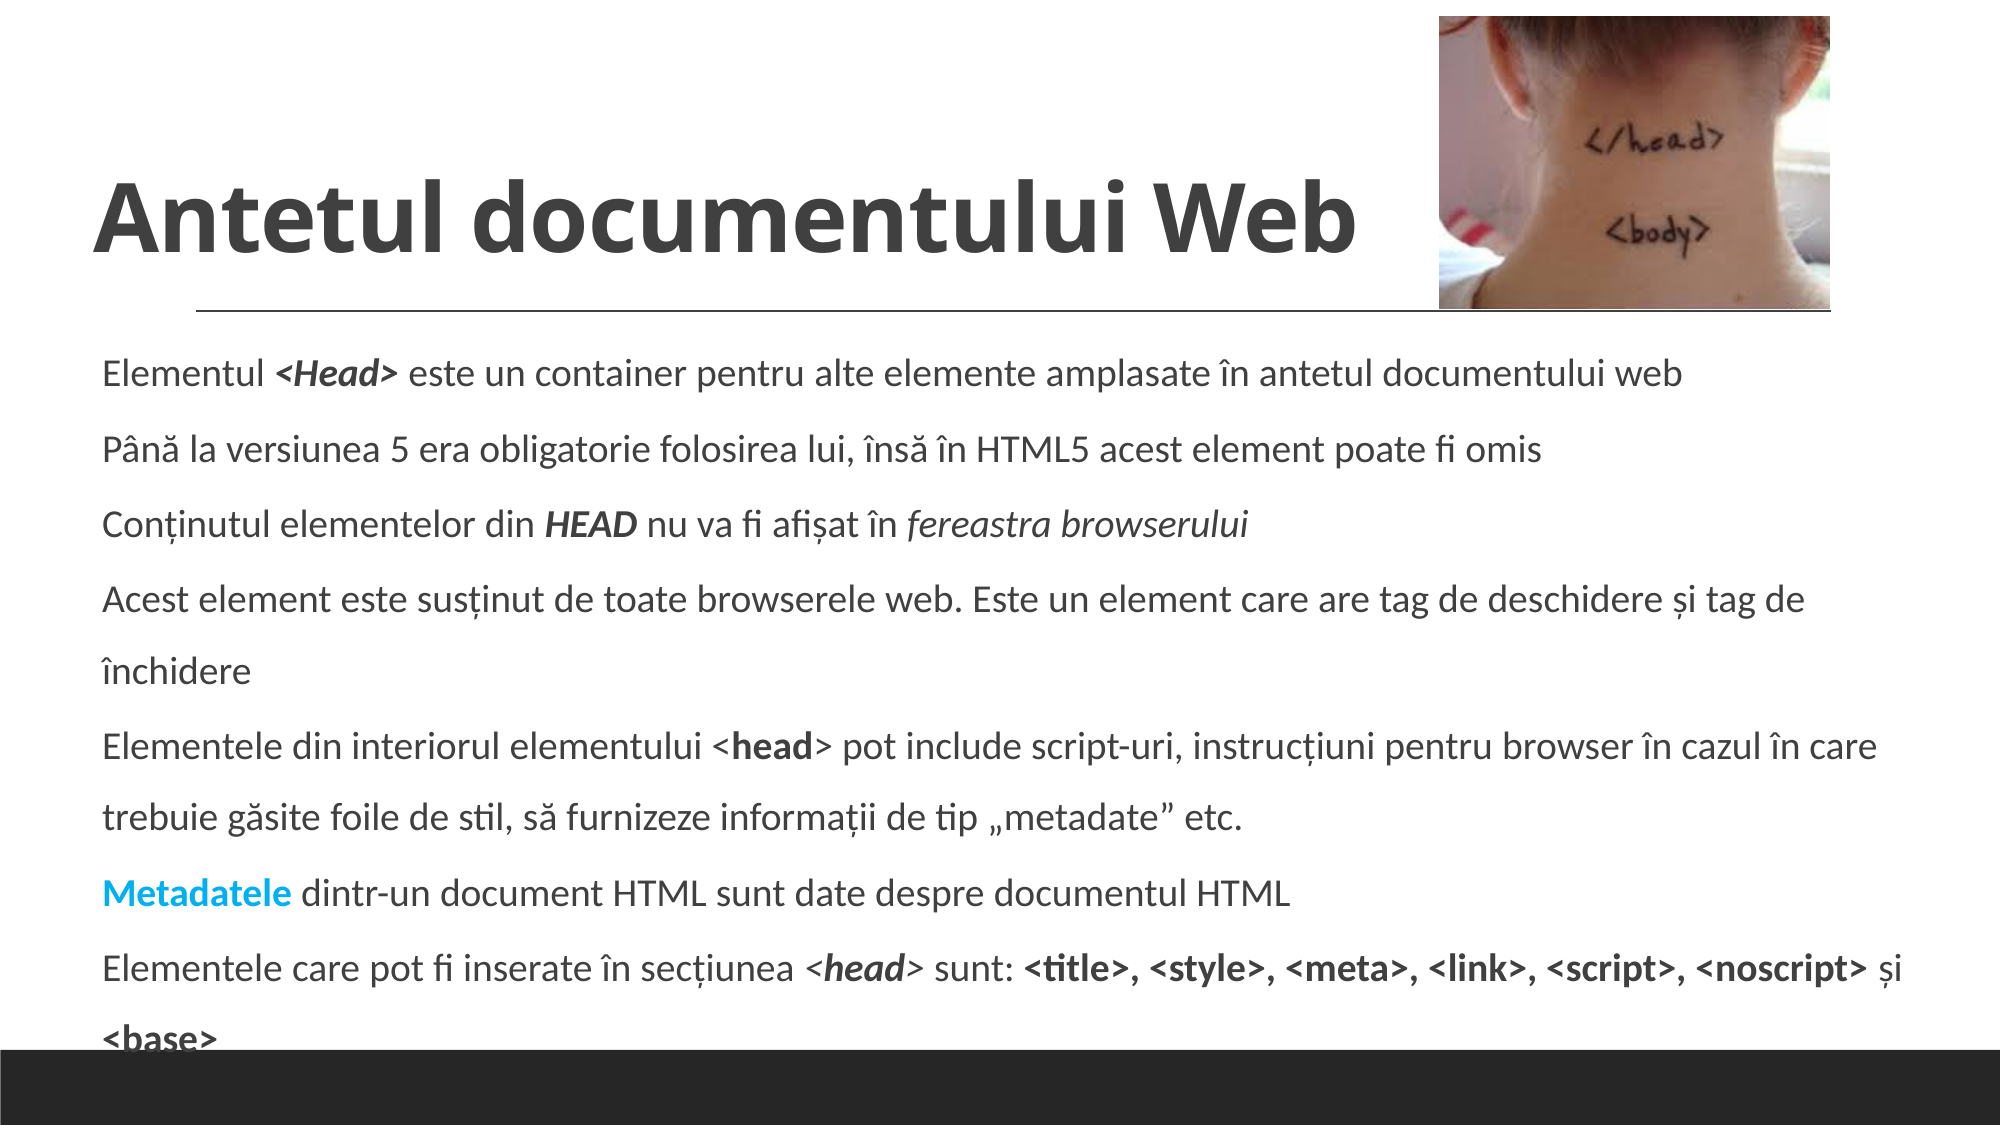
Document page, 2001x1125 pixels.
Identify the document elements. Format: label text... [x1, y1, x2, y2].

picture [1438, 15, 1831, 309]
title Antetul documentului Web [78, 43, 1435, 282]
list Elementul <Head> este un container pentru alte elemente amplasate în antetul documentului web Până la versiunea 5 era obligatorie folosirea lui, însă în HTML5 acest element poate fi omis Conţinutul elementelor din HEAD nu va fi afişat în fereastra browserului Acest element este susţinut de toate browserele web. Este un element care are tag de deschidere și tag de închidere Elementele din interiorul elementului <head> pot include script-uri, instrucţiuni pentru browser în cazul în care trebuie găsite foile de stil, să furnizeze informații de tip „metadate” etc. Metadatele dintr-un document HTML sunt date despre documentul HTML Elementele care pot fi inserate în secțiunea <head> sunt: <title>, <style>, <meta>, <link>, <script>, <noscript> și <base> [87, 315, 1921, 1047]
